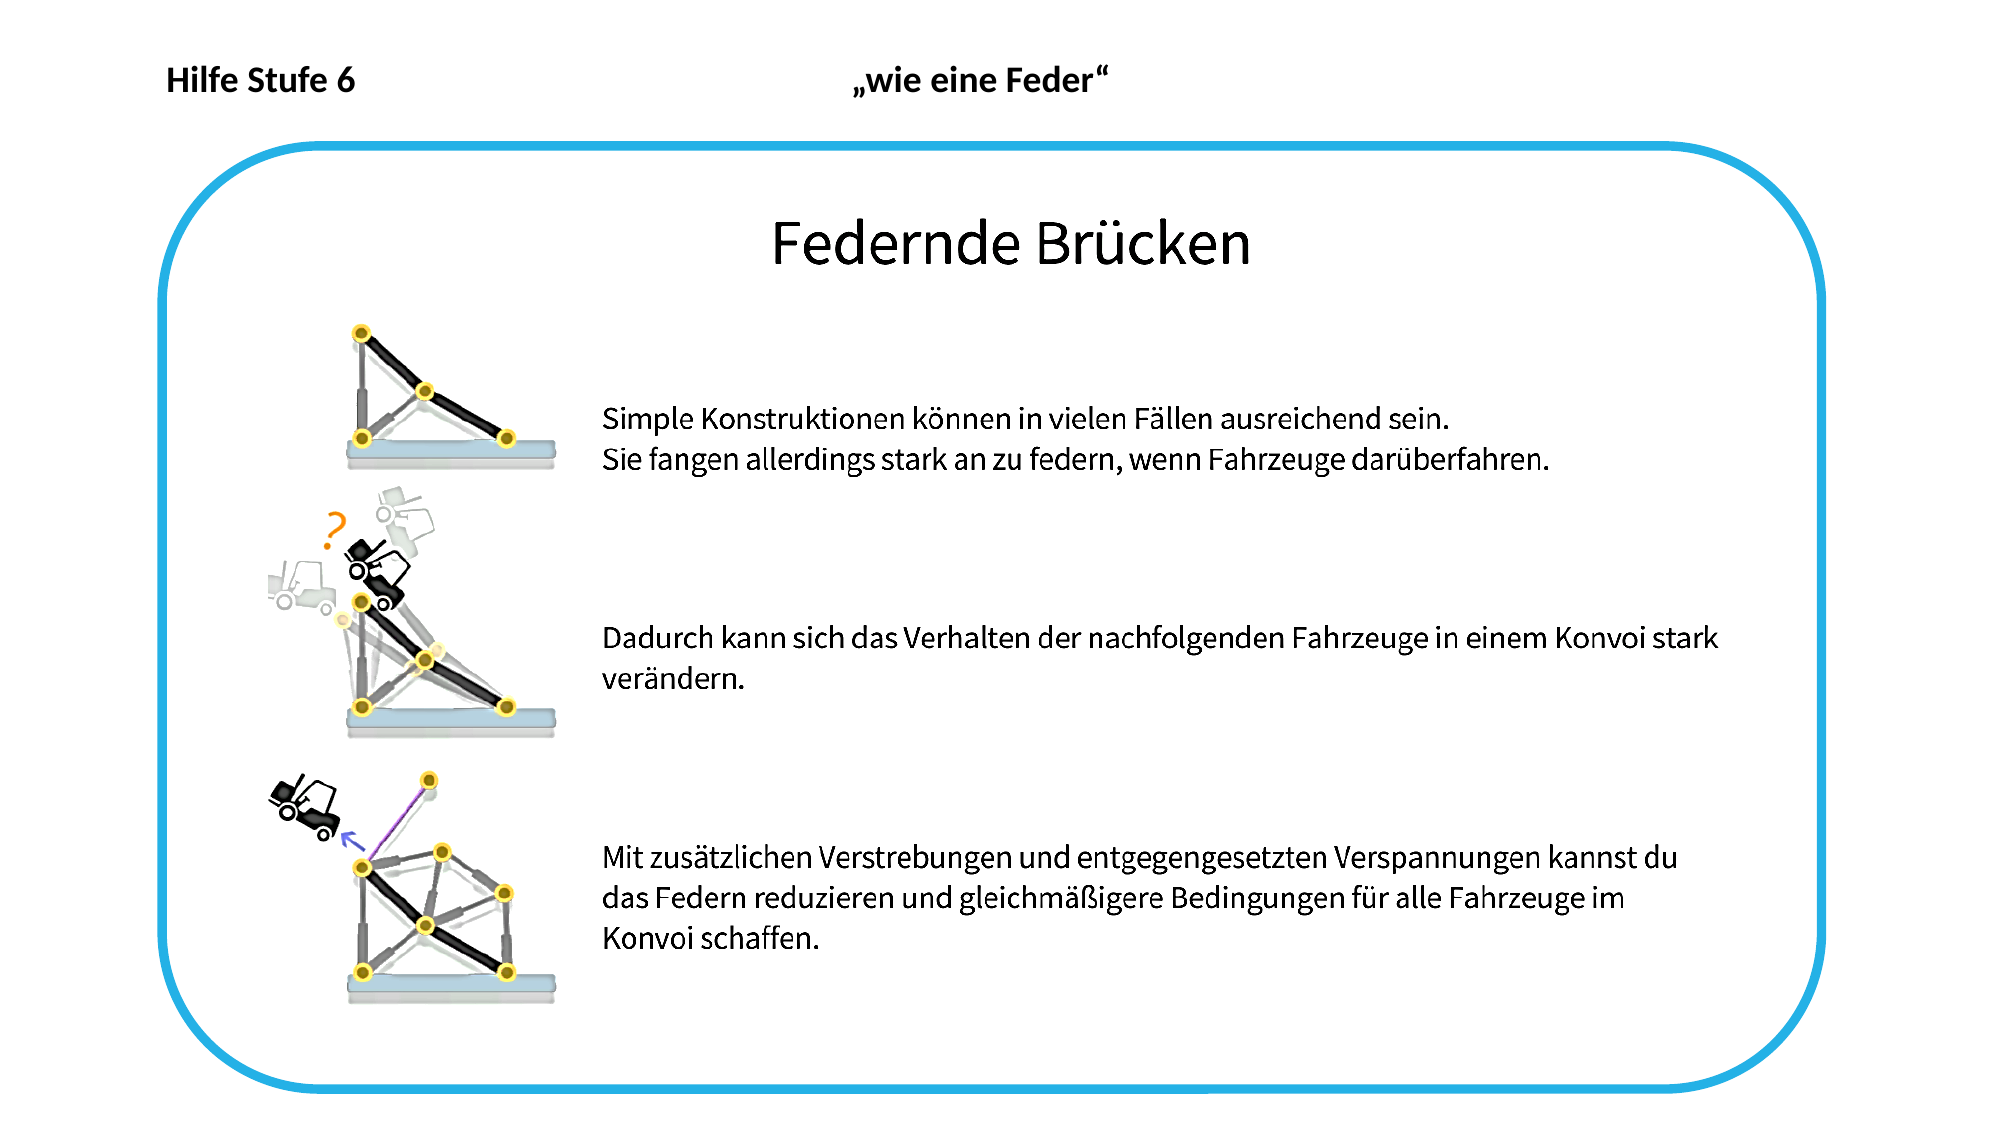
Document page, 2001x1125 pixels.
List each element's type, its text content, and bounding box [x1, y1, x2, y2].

text_box [161, 144, 1823, 1091]
text_box Hilfe Stufe 6 „wie eine Feder“ [151, 47, 1833, 108]
picture [268, 191, 1732, 1037]
